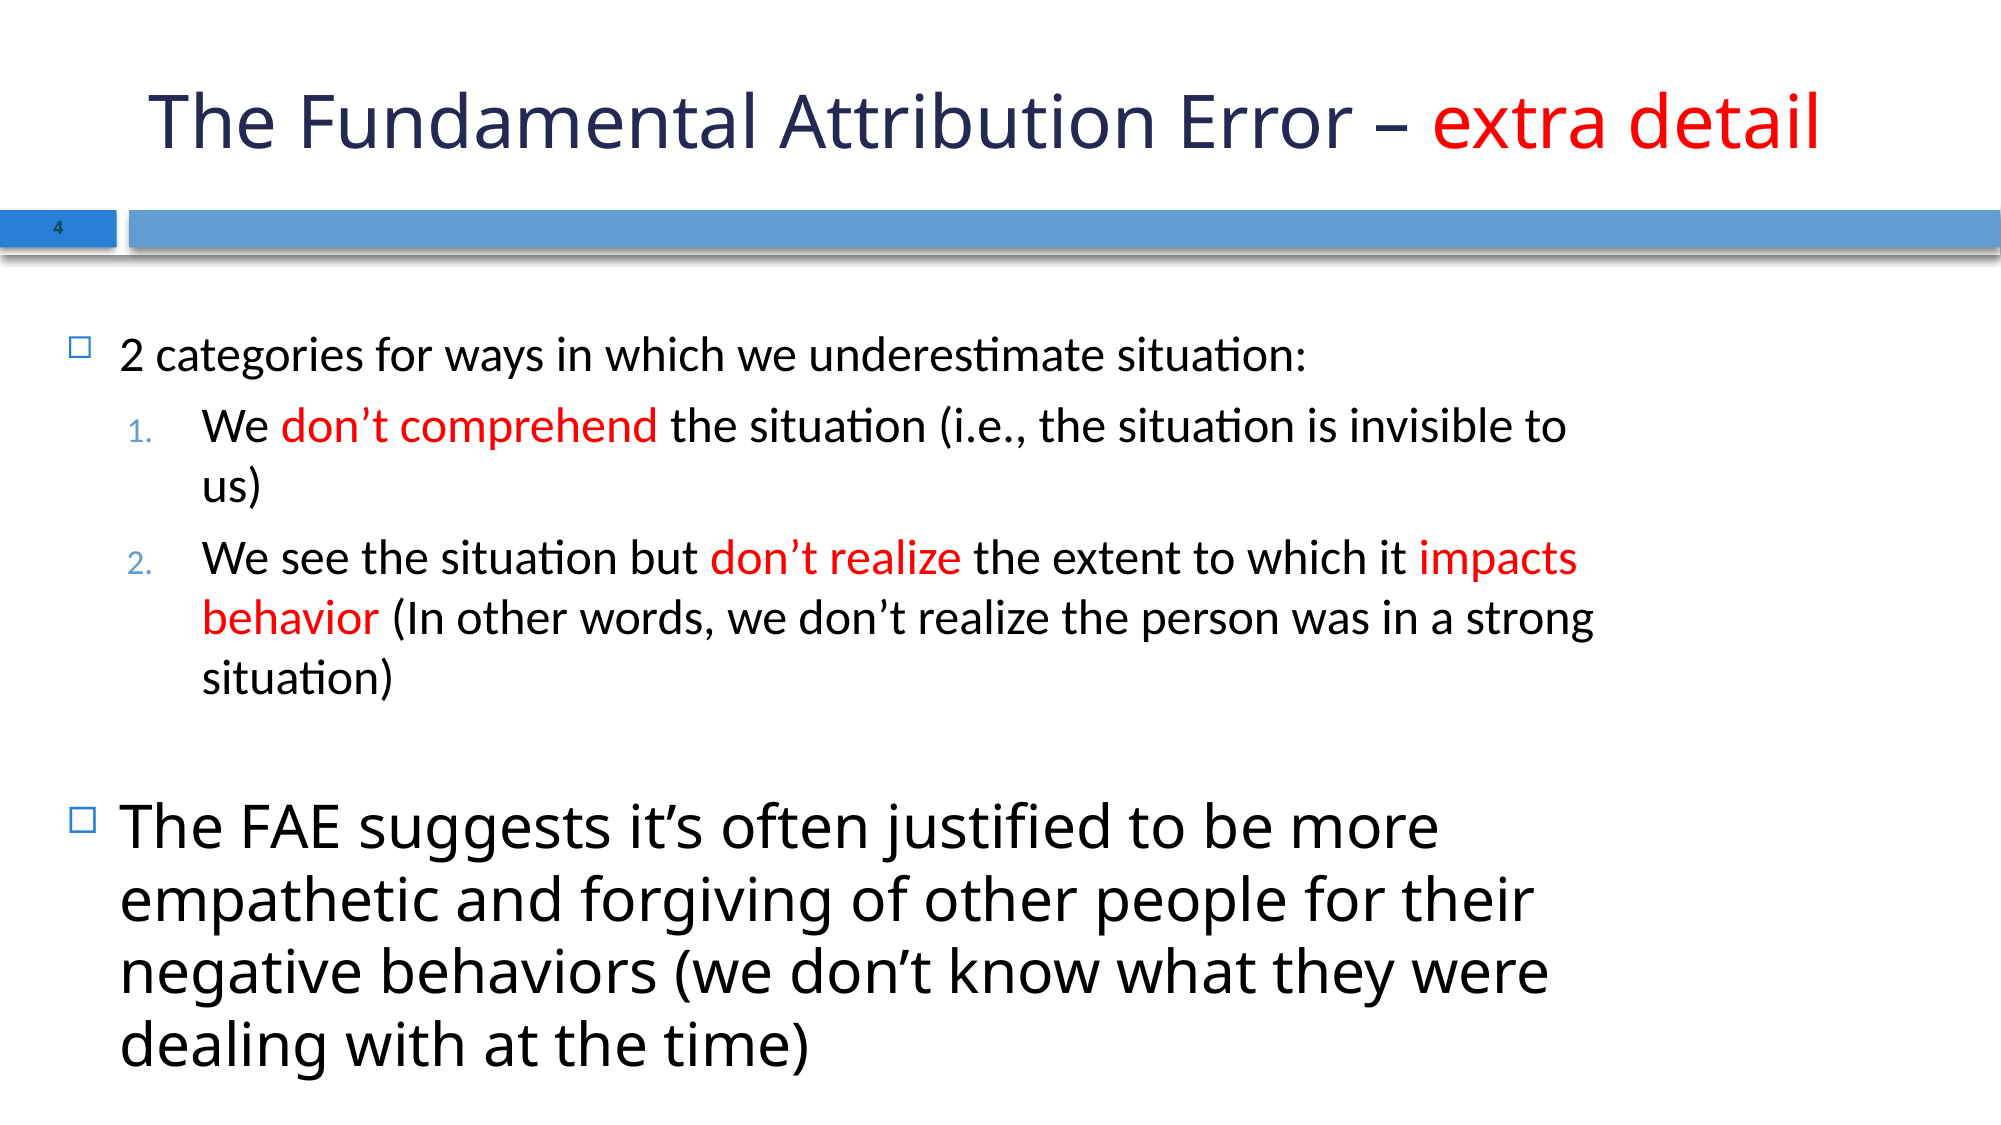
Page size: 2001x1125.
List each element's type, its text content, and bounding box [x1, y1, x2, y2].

list 2 categories for ways in which we underestimate situation: We don’t comprehend the situation (i.e., the situation is invisible to us) We see the situation but don’t realize the extent to which it impacts behavior (In other words, we don’t realize the person was in a strong situation) The FAE suggests it’s often justified to be more empathetic and forgiving of other people for their negative behaviors (we don’t know what they were dealing with at the time) [51, 244, 1641, 1088]
slide_number 4 [0, 208, 117, 249]
title The Fundamental Attribution Error – extra detail [133, 37, 1918, 200]
